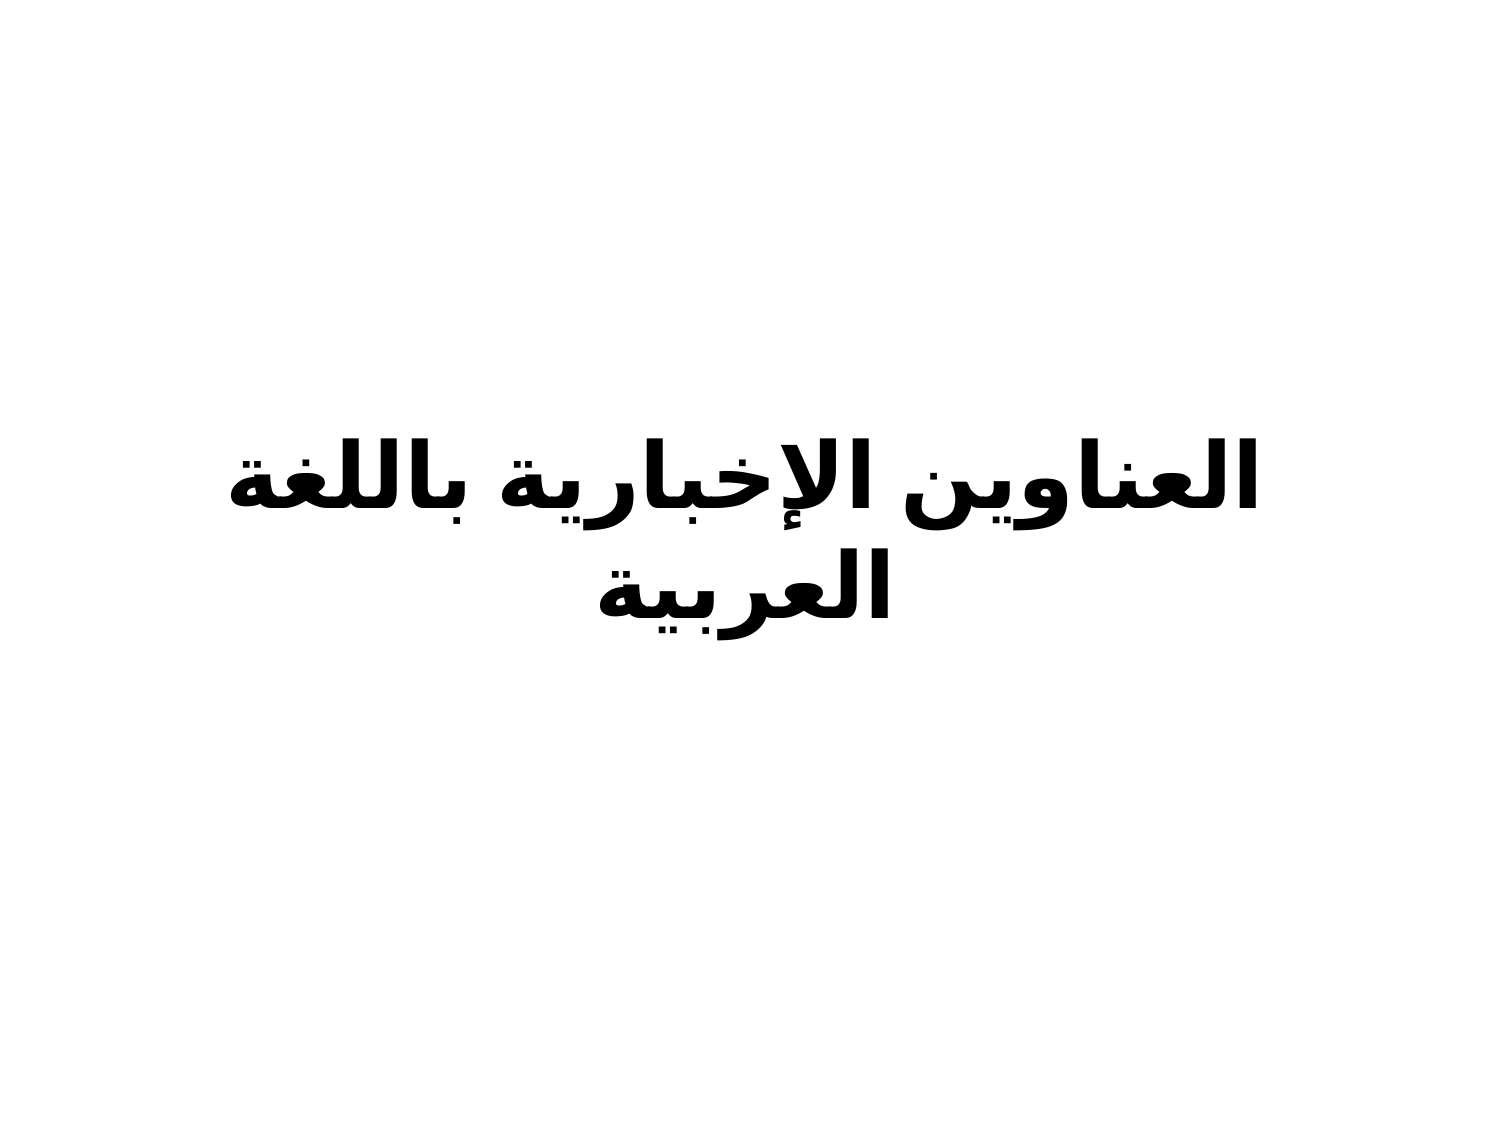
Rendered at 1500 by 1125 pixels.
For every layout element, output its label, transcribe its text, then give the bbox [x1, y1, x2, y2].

title العناوين الإخبارية باللغة العربية [70, 433, 1421, 622]
